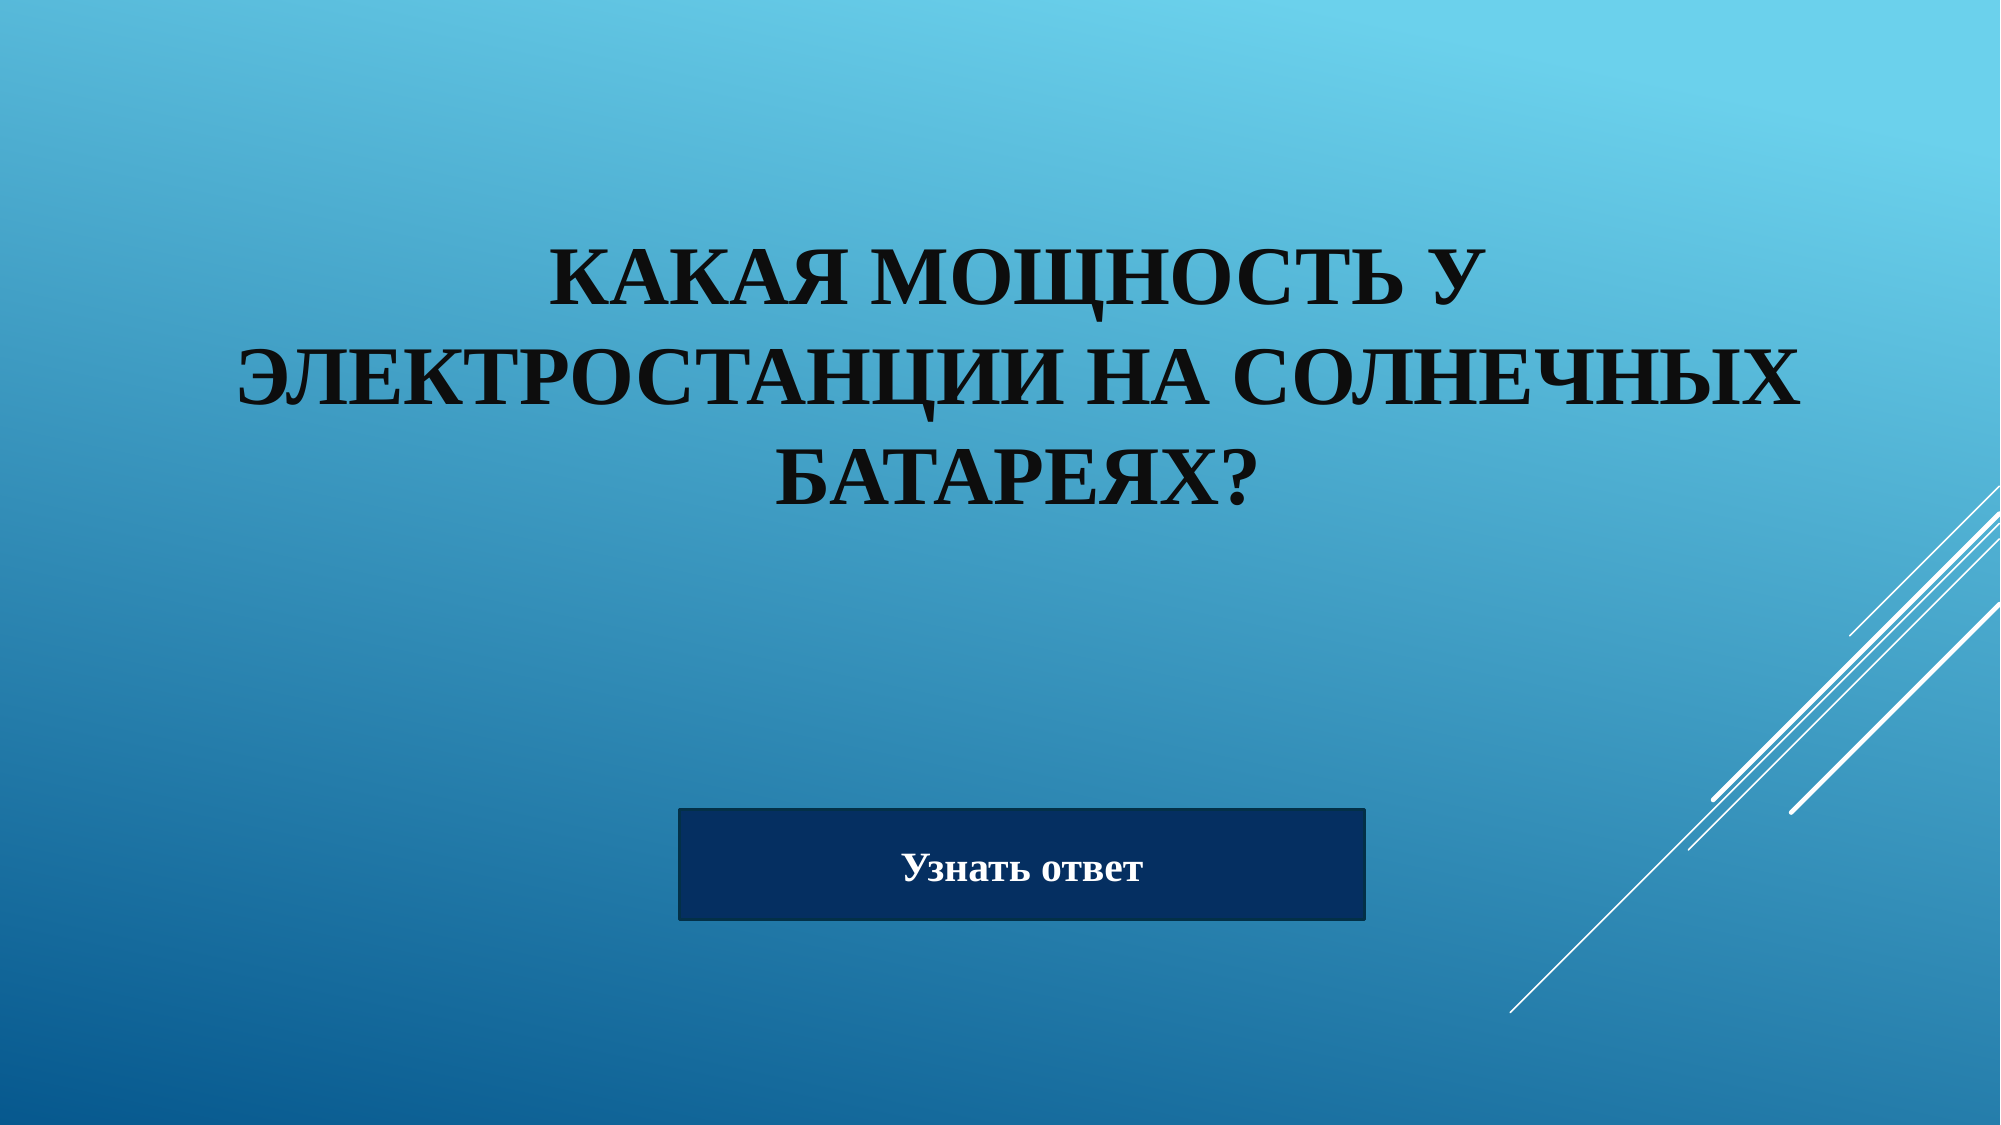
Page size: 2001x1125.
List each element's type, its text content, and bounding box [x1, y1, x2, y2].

title Какая мощность у электростанции на солнечных батареях? [156, 141, 1882, 701]
